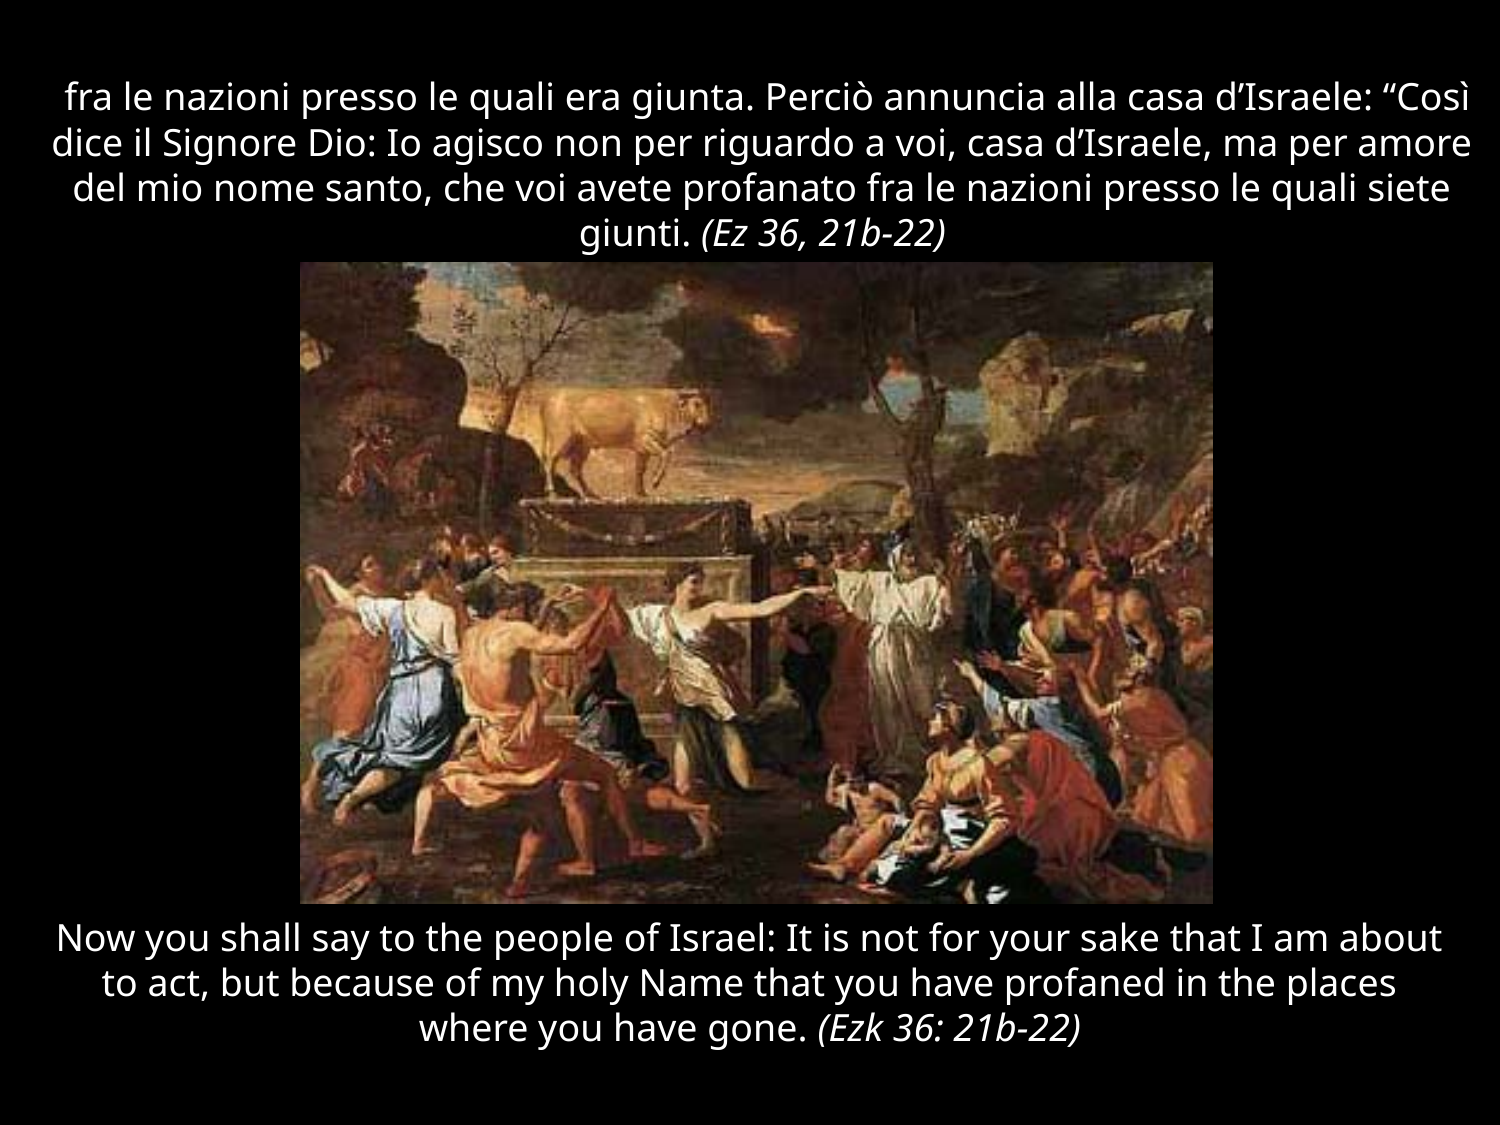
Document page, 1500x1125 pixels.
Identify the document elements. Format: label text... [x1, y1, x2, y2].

text_box Now you shall say to the people of Israel: It is not for your sake that I am about to act, but because of my holy Name that you have profaned in the places where you have gone. (Ezk 36: 21b-22) [37, 906, 1463, 1056]
title fra le nazioni presso le quali era giunta. Perciò annuncia alla casa d’Israele: “Così dice il Signore Dio: Io agisco non per riguardo a voi, casa d’Israele, ma per amore del mio nome santo, che voi avete profanato fra le nazioni presso le quali siete giunti. (Ez 36, 21b-22) [24, 90, 1500, 278]
picture [299, 262, 1213, 904]
